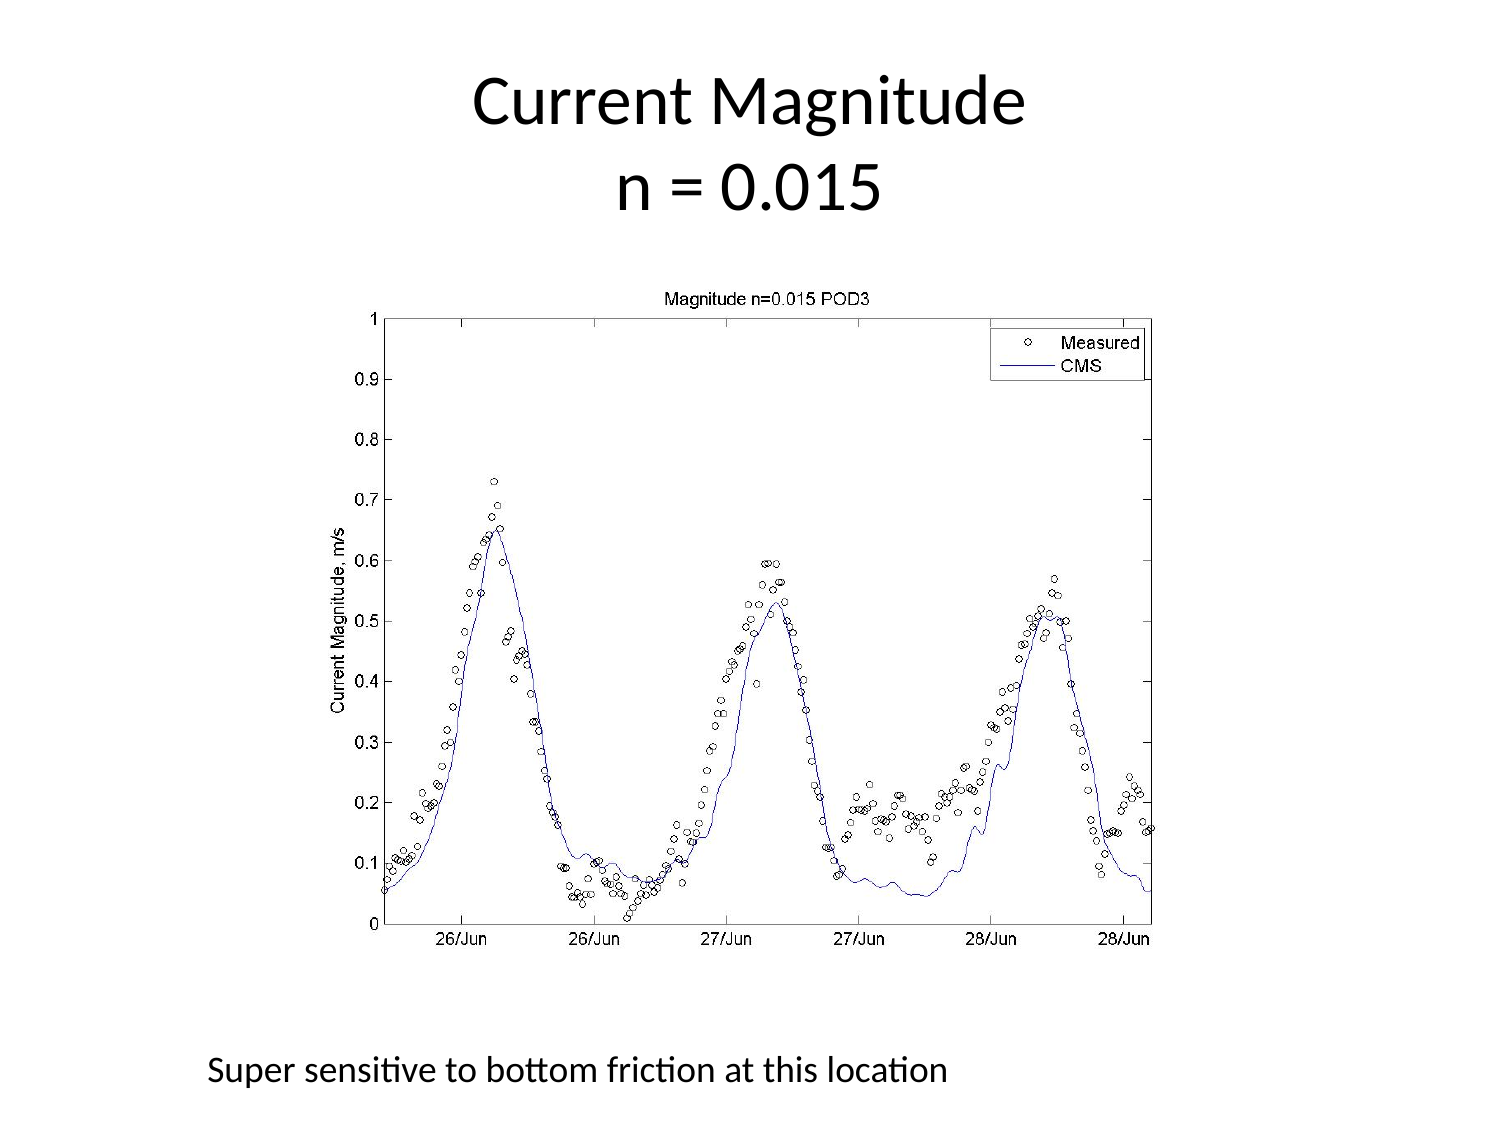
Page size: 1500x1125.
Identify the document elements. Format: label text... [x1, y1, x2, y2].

title Current Magnitude n = 0.015 [75, 45, 1425, 233]
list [254, 262, 1246, 1006]
text_box Super sensitive to bottom friction at this location [192, 1037, 965, 1098]
